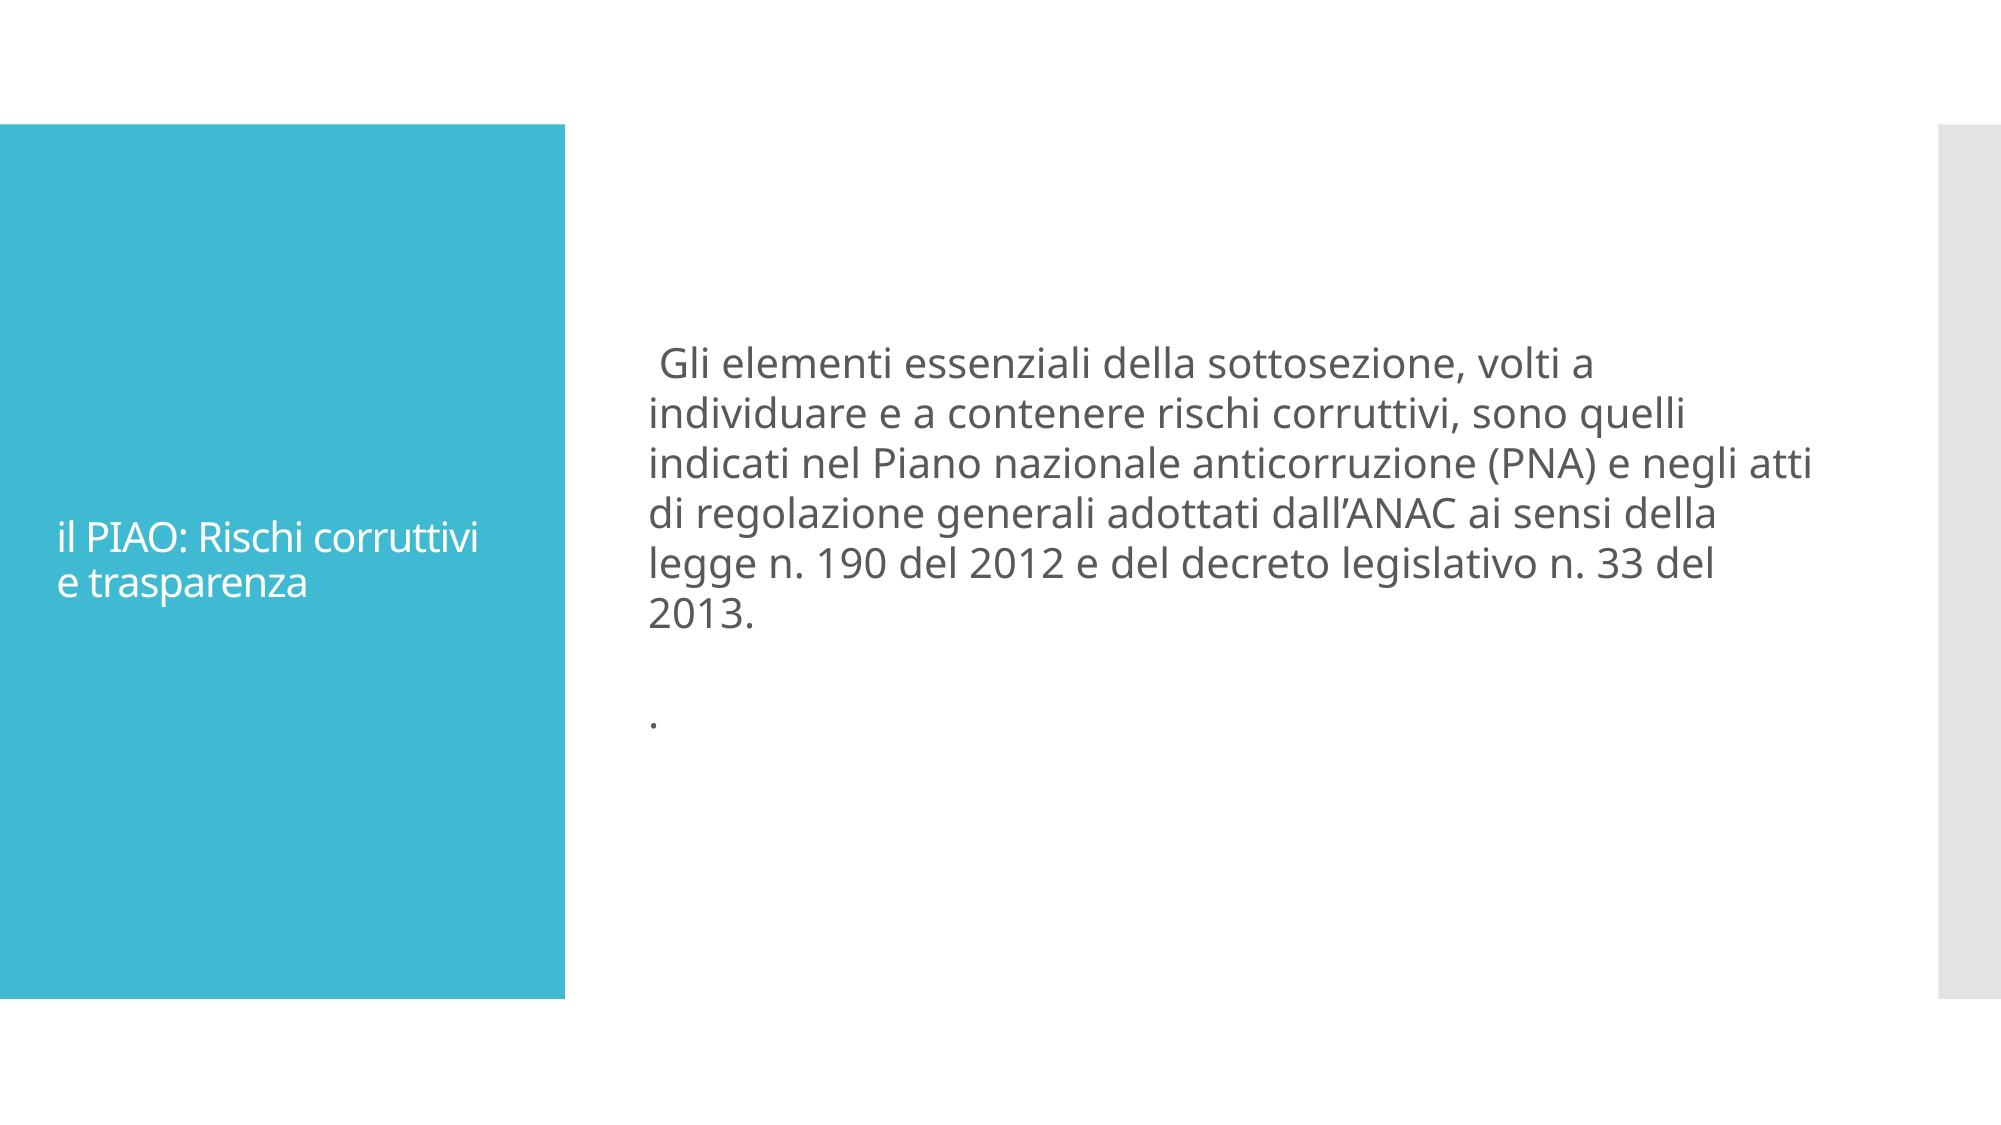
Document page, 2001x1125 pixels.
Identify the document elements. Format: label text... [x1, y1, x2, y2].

title il PIAO: Rischi corruttivi e trasparenza [41, 184, 525, 939]
list Gli elementi essenziali della sottosezione, volti a individuare e a contenere rischi corruttivi, sono quelli indicati nel Piano nazionale anticorruzione (PNA) e negli atti di regolazione generali adottati dall’ANAC ai sensi della legge n. 190 del 2012 e del decreto legislativo n. 33 del 2013. . [632, 141, 1834, 982]
